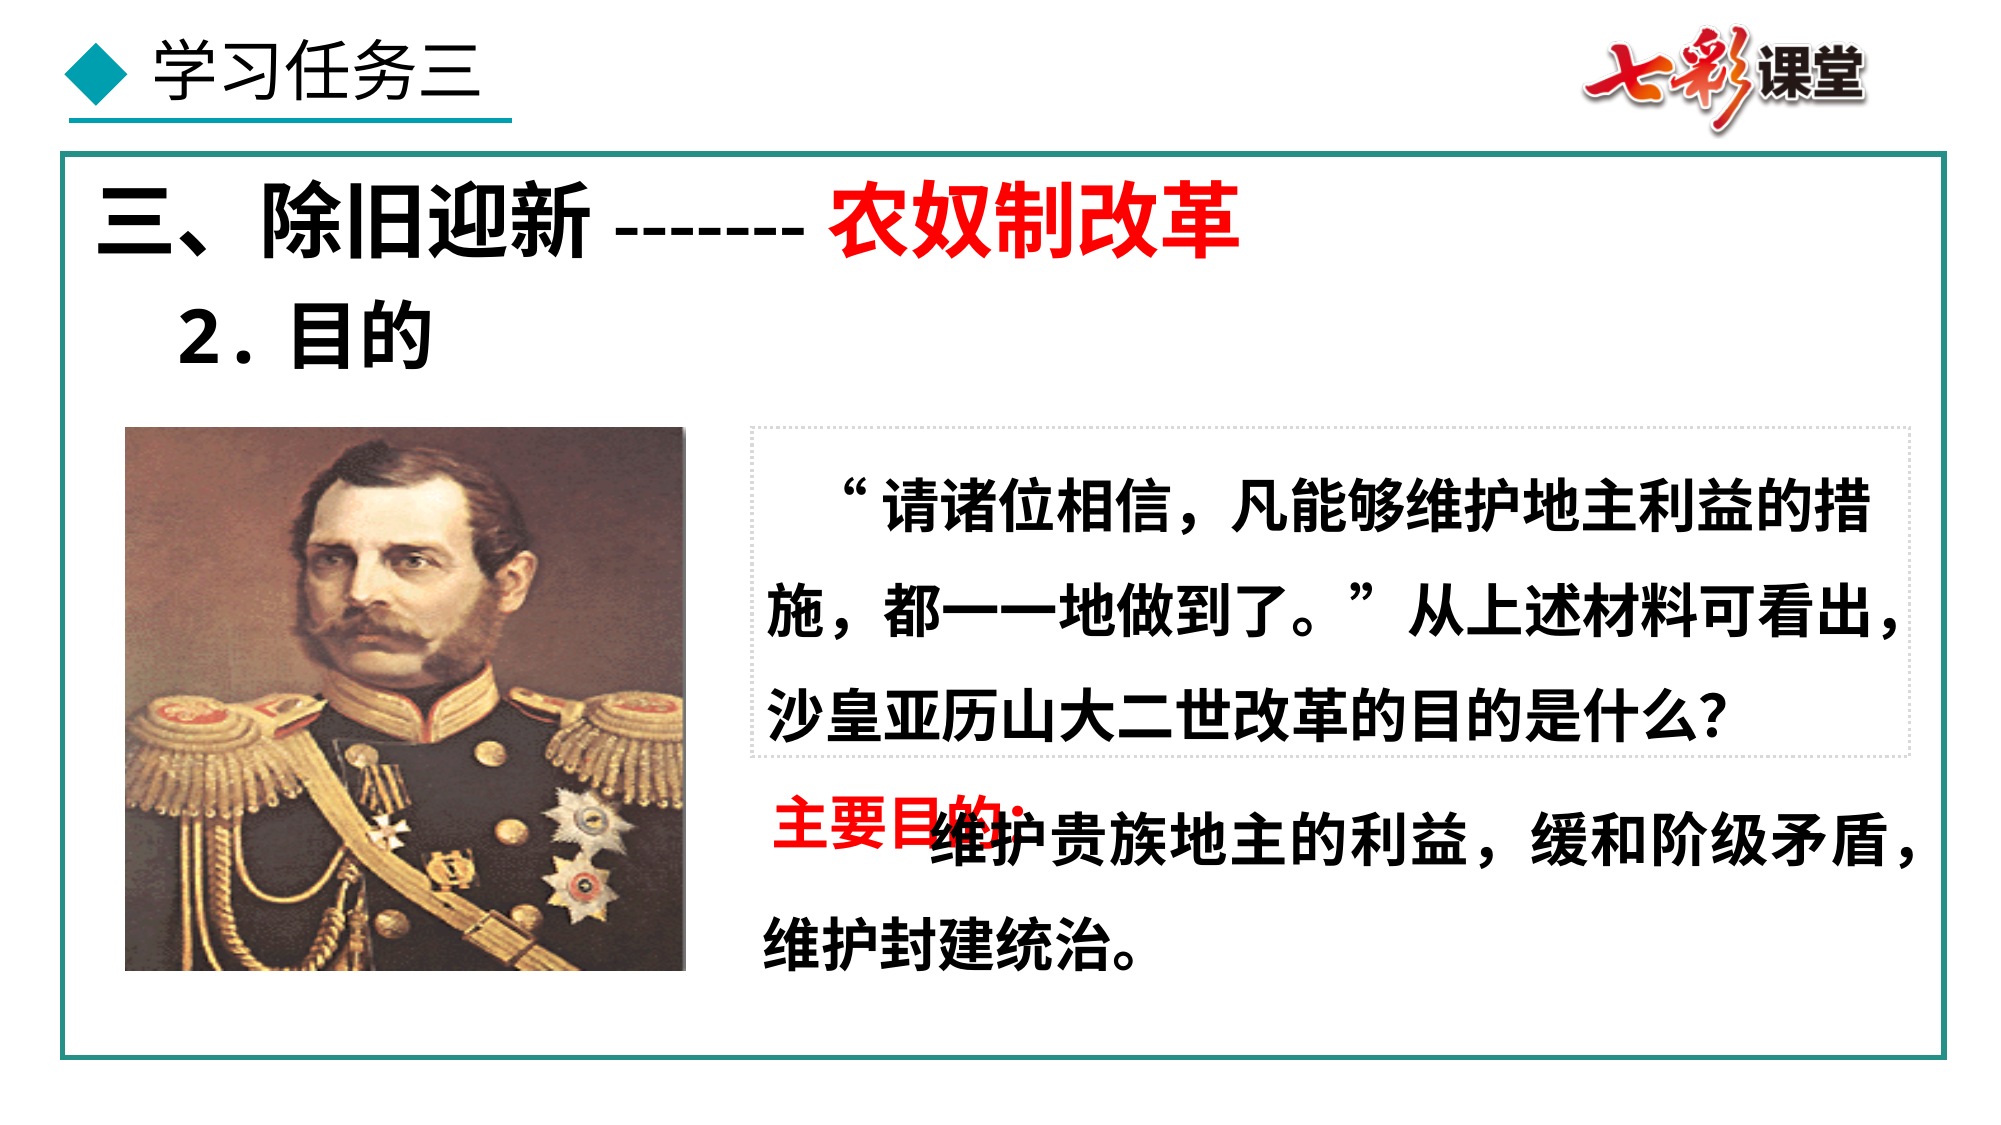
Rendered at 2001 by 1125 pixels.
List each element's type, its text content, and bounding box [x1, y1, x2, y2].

text_box 维护贵族地主的利益，缓和阶级矛盾，维护封建统治。 [748, 760, 1906, 985]
picture [1578, 19, 1874, 139]
text_box “请诸位相信，凡能够维护地主利益的措施，都一一地做到了。”从上述材料可看出，沙皇亚历山大二世改革的目的是什么？ [752, 427, 1910, 757]
picture [125, 426, 687, 972]
text_box 三、除旧迎新-------农奴制改革 [78, 160, 1434, 276]
text_box 2.目的 [55, 280, 556, 386]
